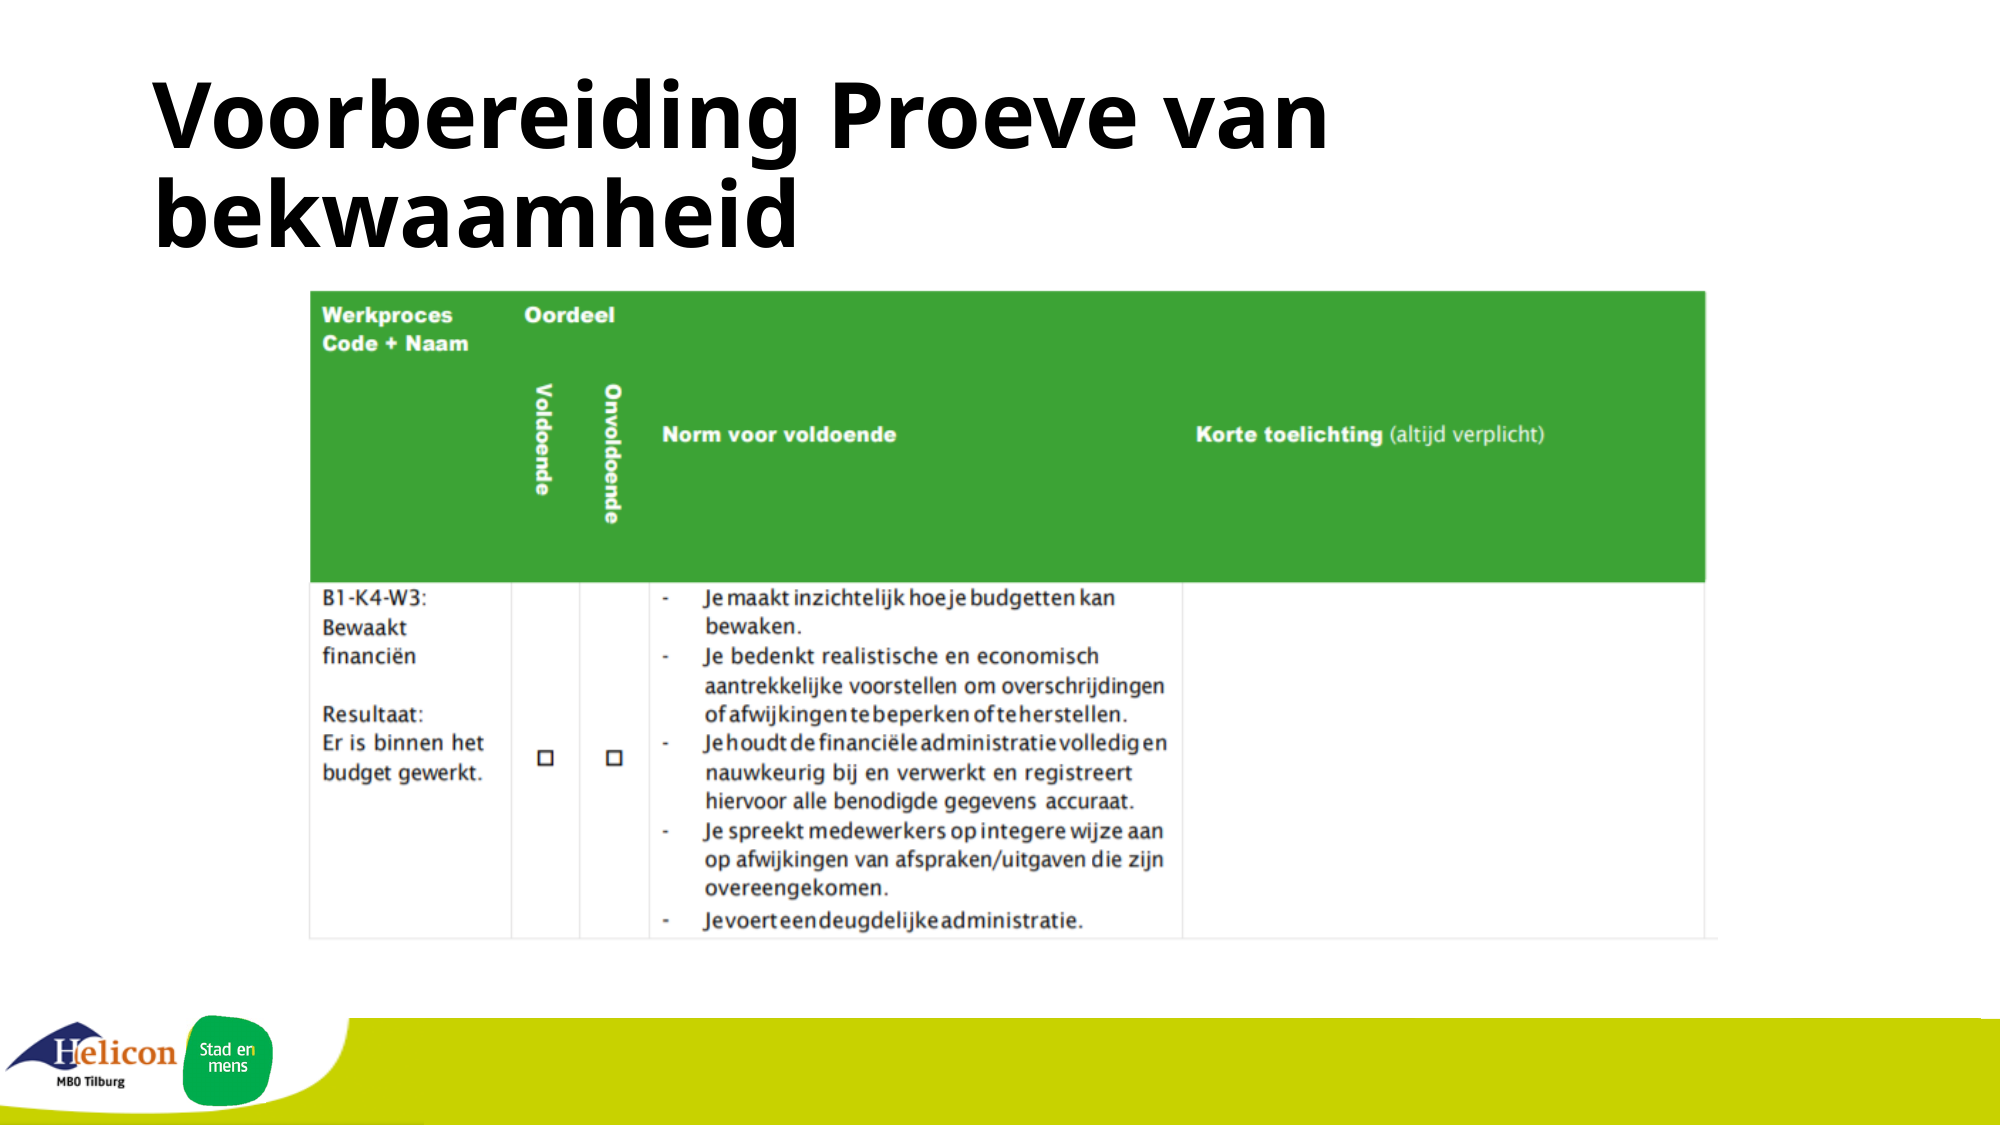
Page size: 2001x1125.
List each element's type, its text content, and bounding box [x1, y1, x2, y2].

picture [0, 1013, 424, 1125]
title Voorbereiding Proeve van bekwaamheid [137, 59, 1863, 278]
picture [282, 277, 1718, 950]
